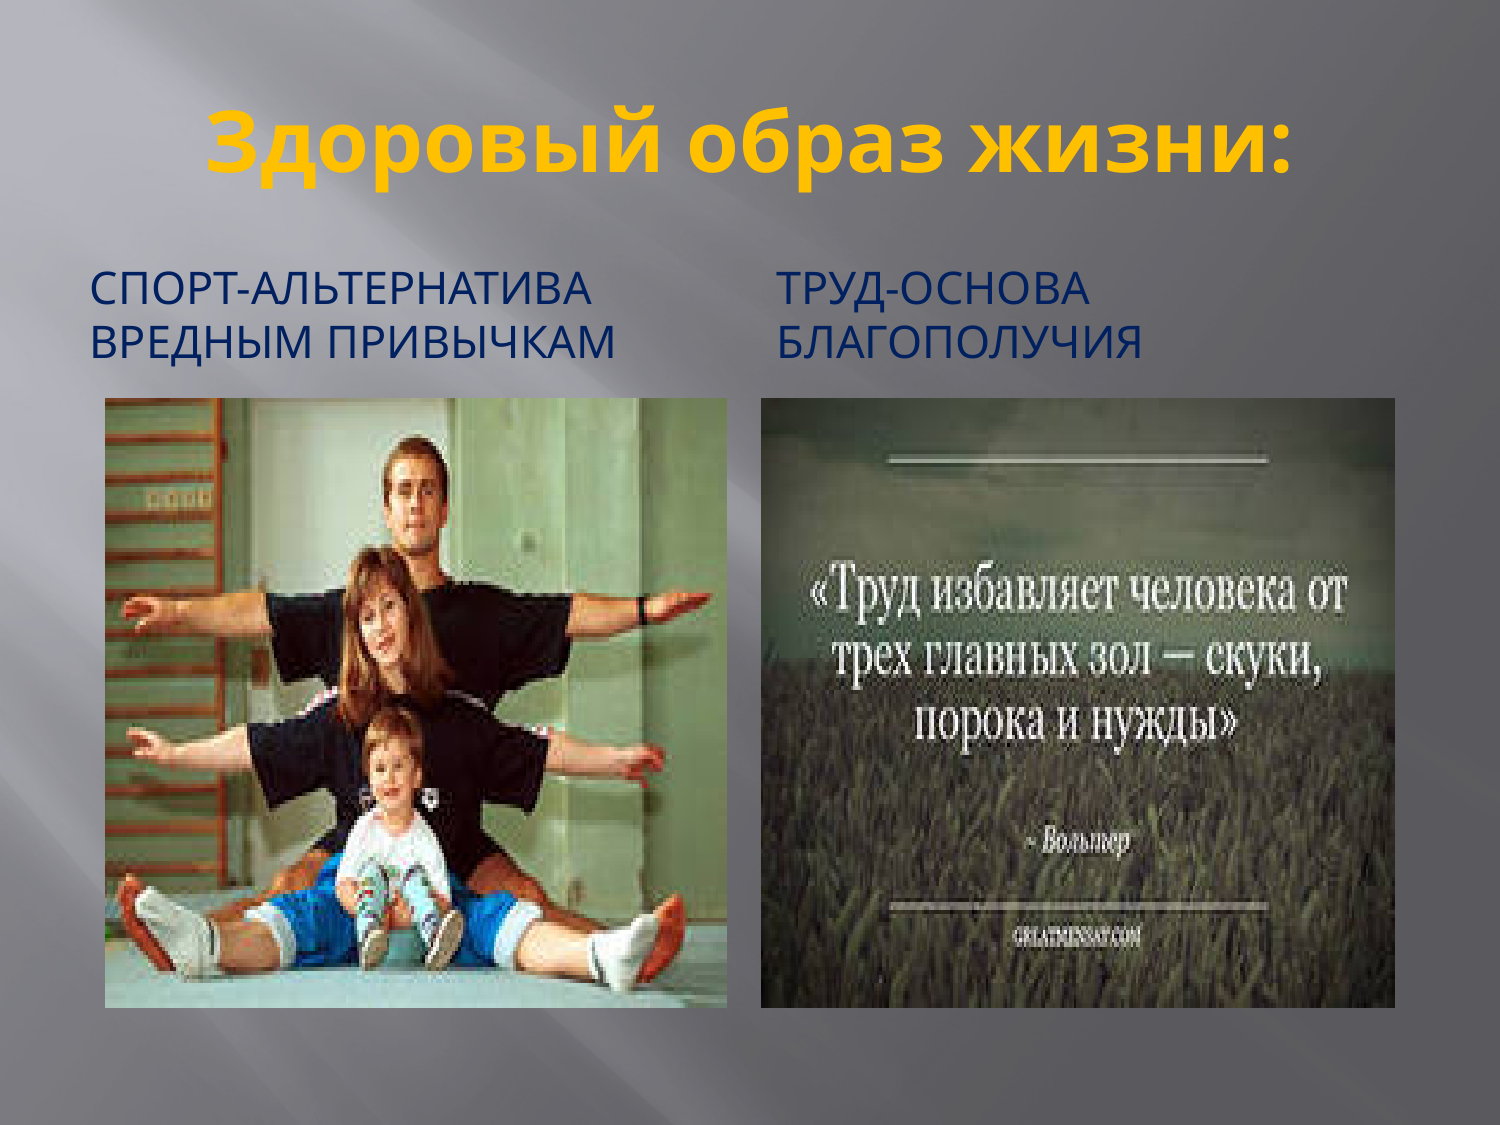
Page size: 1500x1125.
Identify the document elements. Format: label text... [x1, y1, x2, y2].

title Здоровый образ жизни: [75, 44, 1425, 233]
list Труд-основа благополучия [761, 251, 1425, 375]
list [105, 398, 727, 1009]
list Спорт-альтернатива вредным привычкам [75, 251, 738, 375]
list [761, 398, 1395, 1009]
